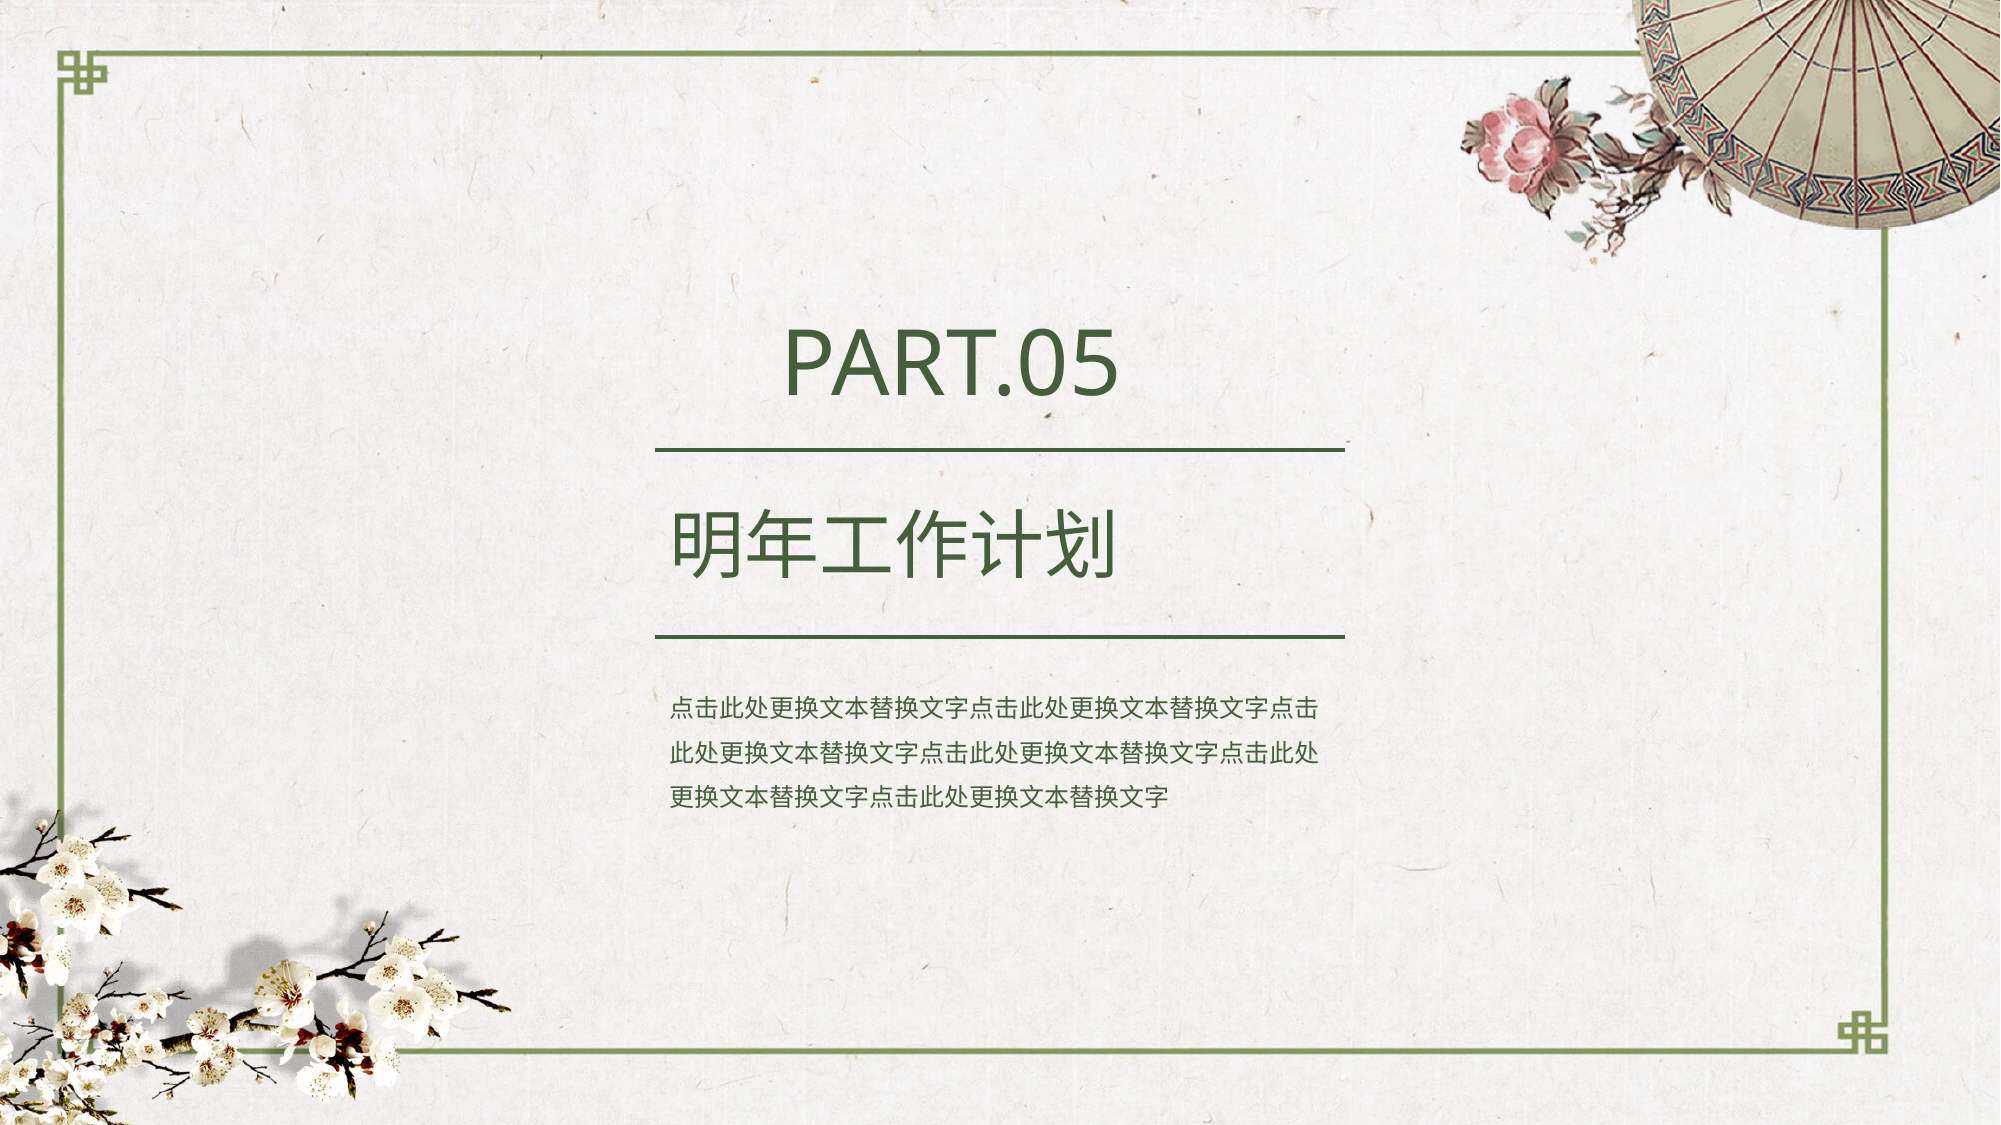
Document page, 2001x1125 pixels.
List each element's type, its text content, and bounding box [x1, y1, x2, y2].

text_box 明年工作计划 [655, 490, 1345, 596]
picture [0, 0, 2000, 1125]
text_box PART.05 [765, 296, 1235, 421]
text_box 点击此处更换文本替换文字点击此处更换文本替换文字点击此处更换文本替换文字点击此处更换文本替换文字点击此处更换文本替换文字点击此处更换文本替换文字 [655, 669, 1345, 820]
